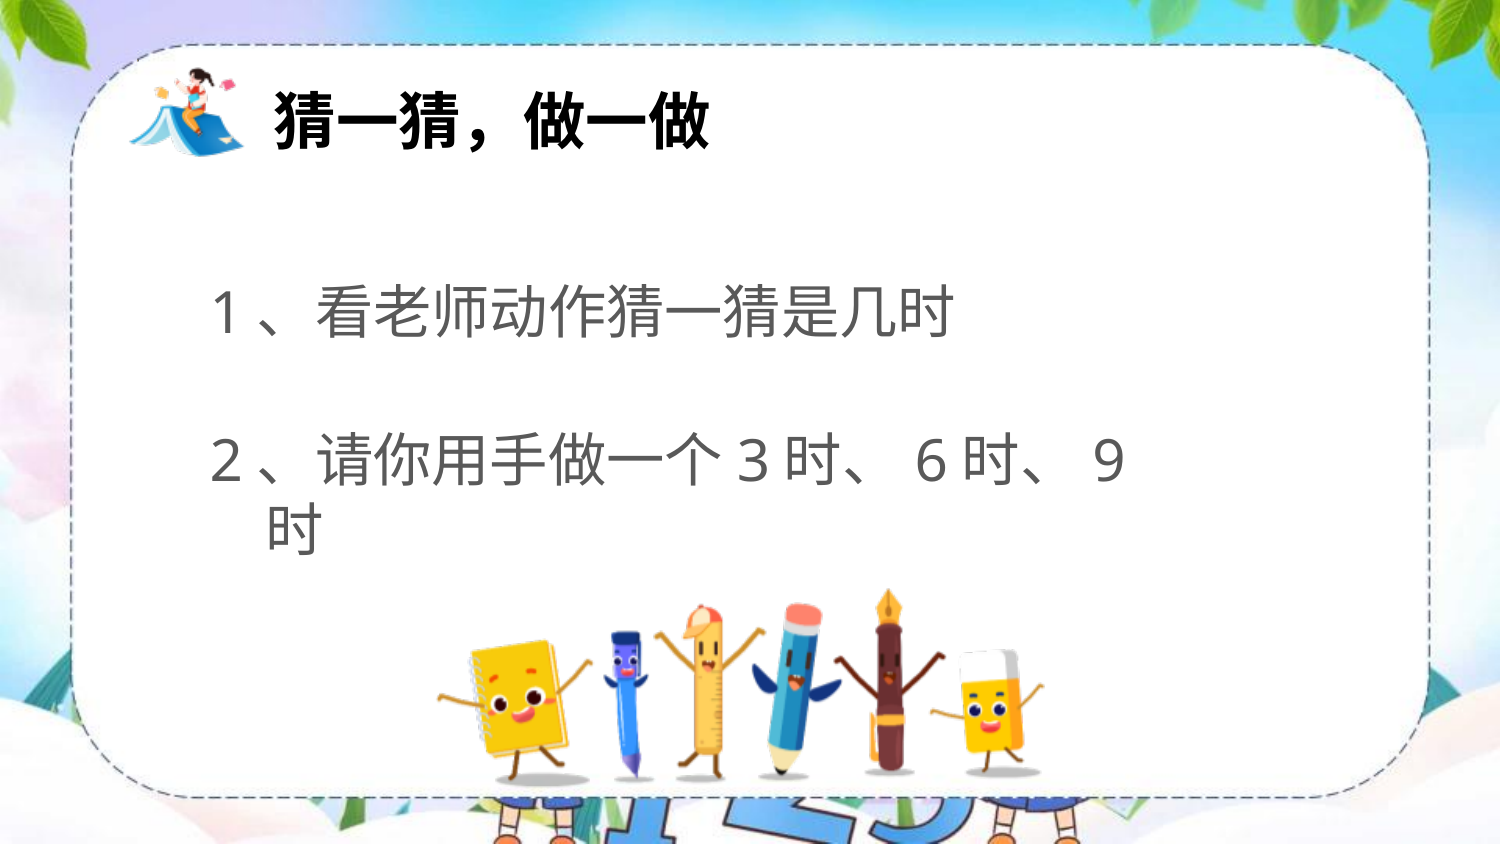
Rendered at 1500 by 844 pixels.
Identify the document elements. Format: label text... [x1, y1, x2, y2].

picture [0, 0, 1500, 844]
text_box 2、请你用手做一个3时、6时、9时 [194, 416, 1152, 523]
list 1、看老师动作猜一猜是几时 [194, 268, 1152, 375]
text_box 猜一猜，做一做 [259, 74, 750, 165]
